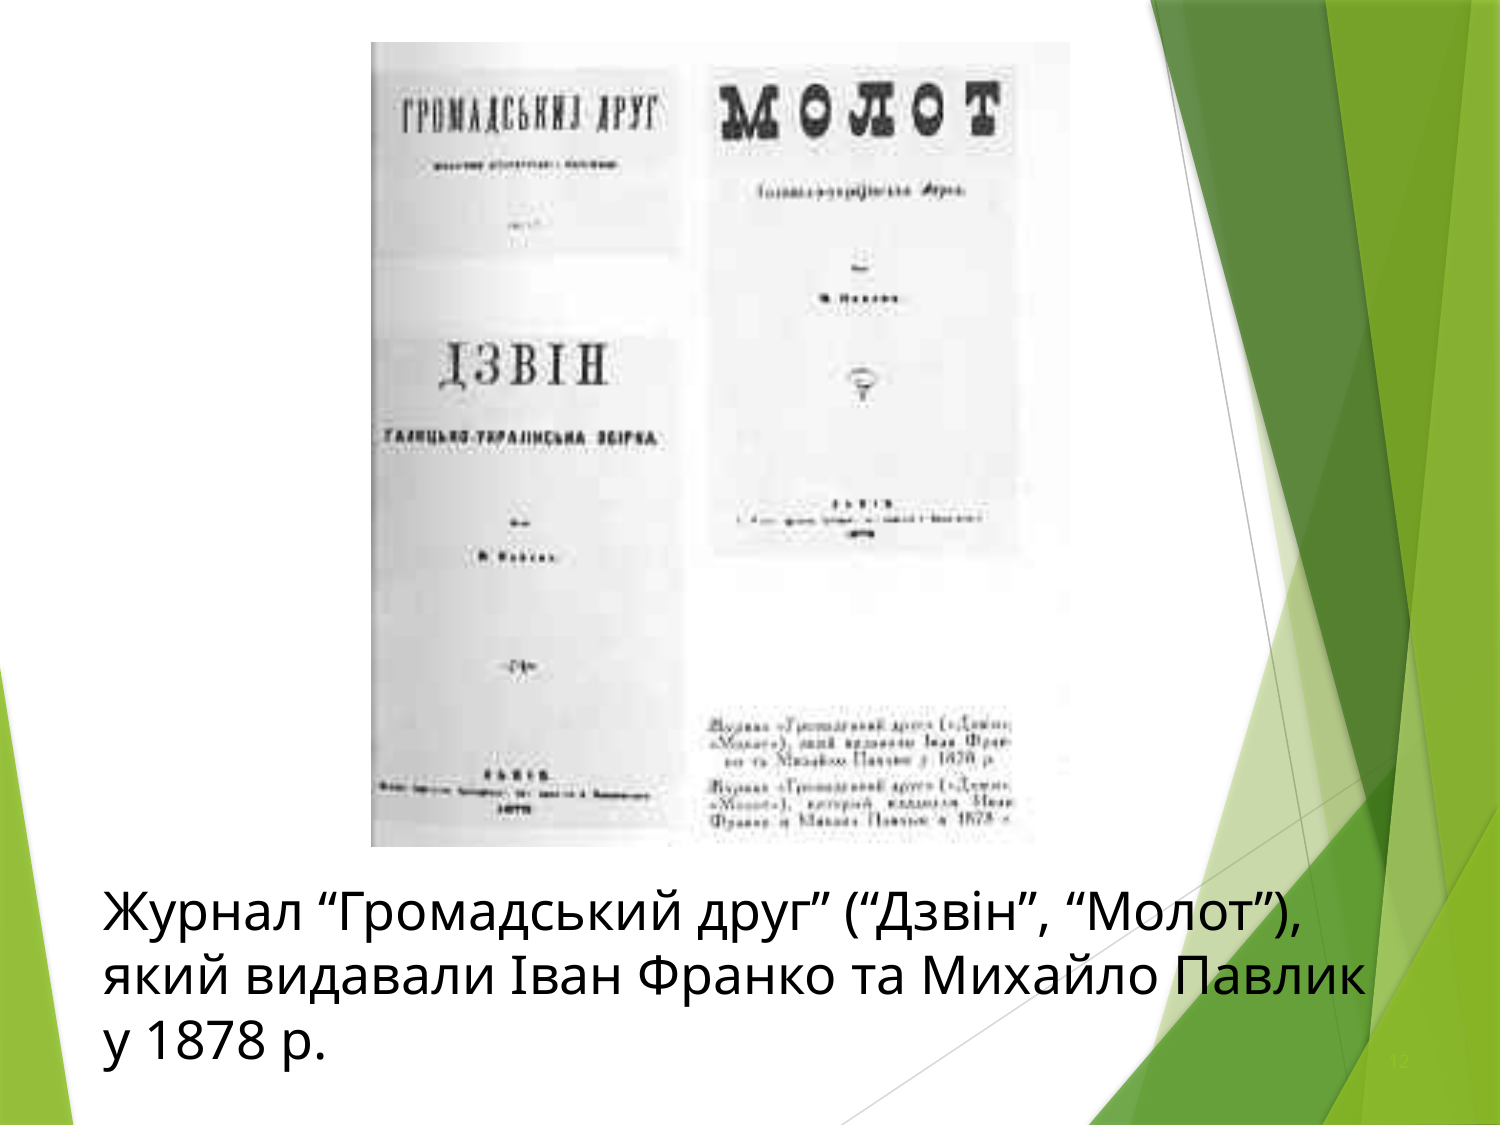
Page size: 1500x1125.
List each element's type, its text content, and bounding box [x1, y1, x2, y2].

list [371, 42, 1071, 847]
title Журнал “Громадський друг” (“Дзвін”, “Молот”), який видавали Іван Франко та Михайло Павлик у 1878 р. [88, 869, 1414, 1079]
slide_number 12 [1074, 1025, 1425, 1100]
